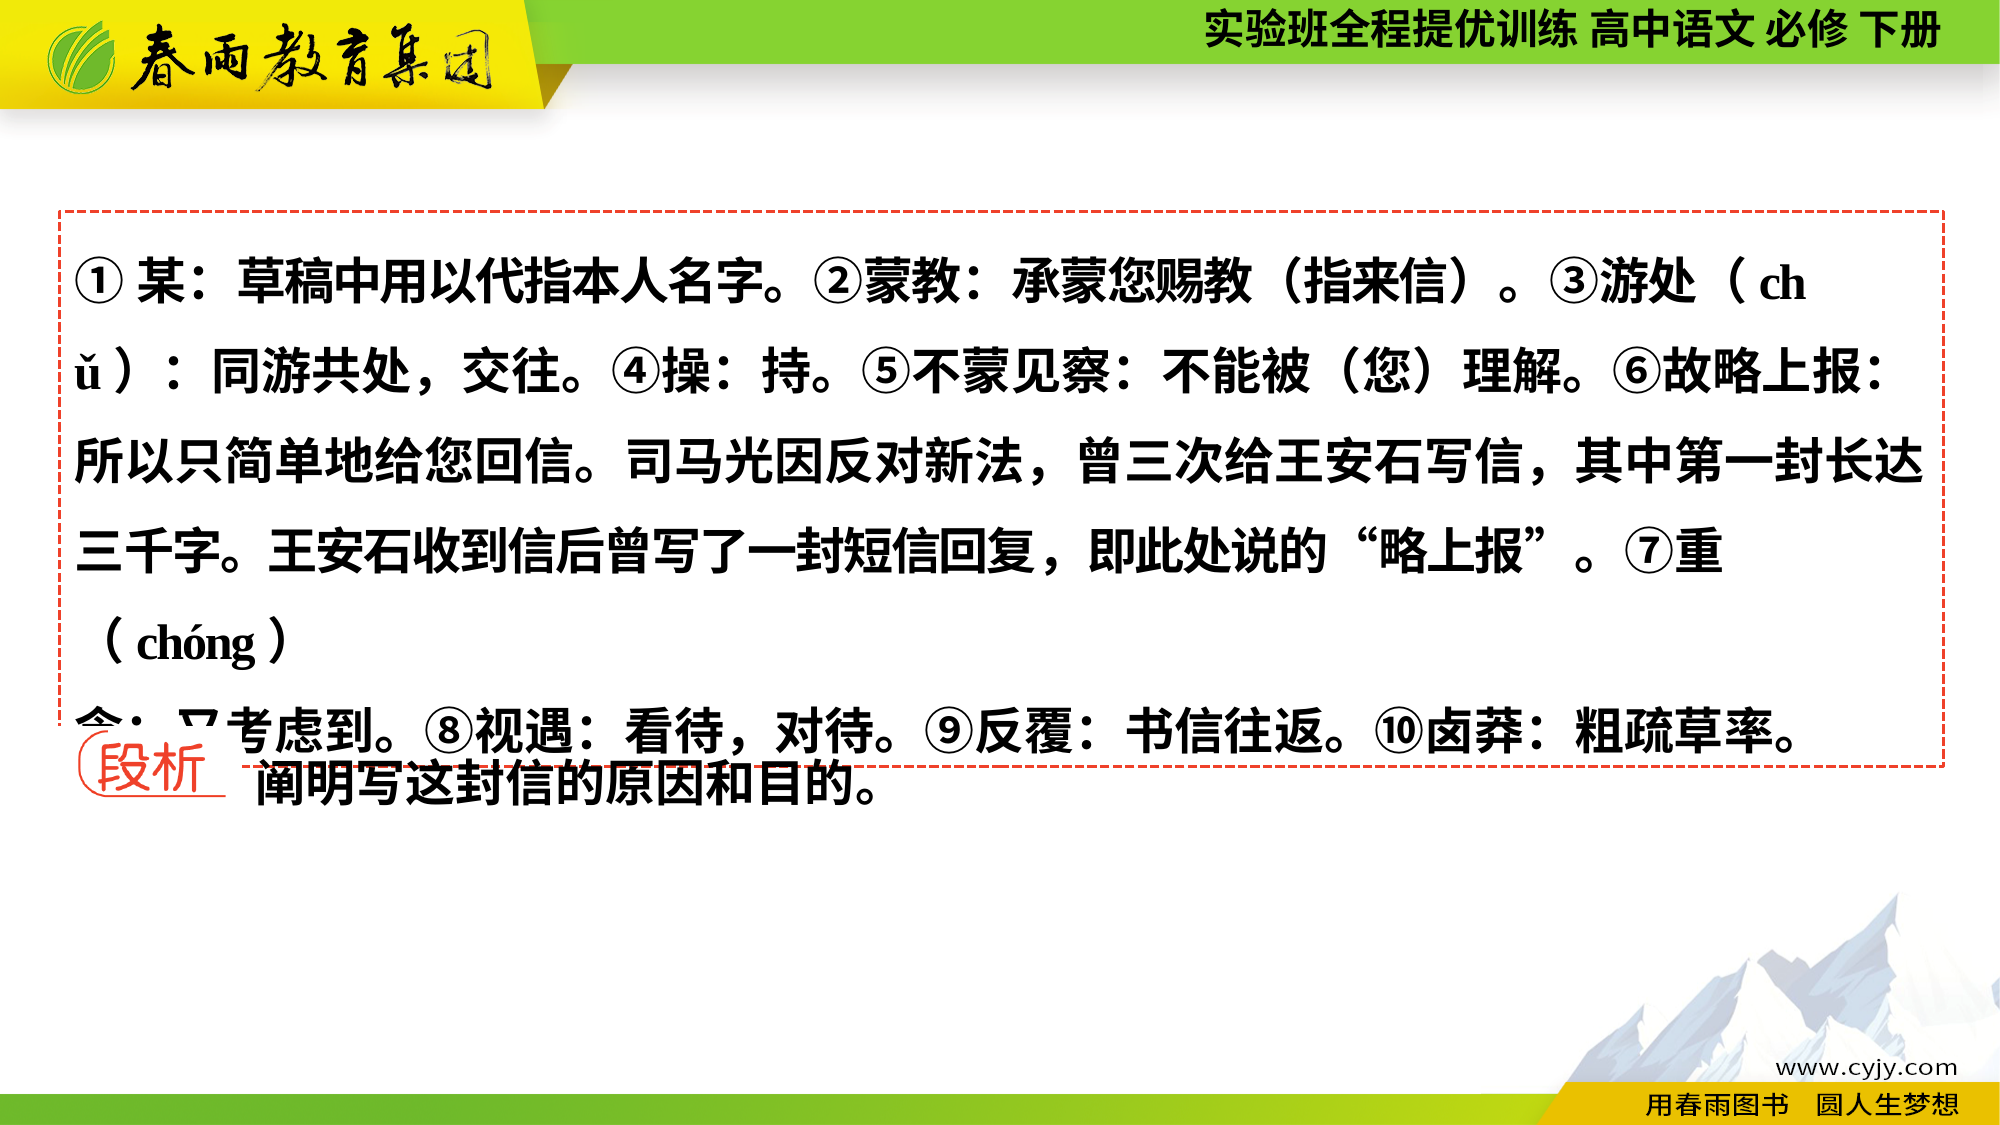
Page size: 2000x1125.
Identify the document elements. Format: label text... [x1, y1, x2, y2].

text_box 阐明写这封信的原因和目的。 [59, 714, 1944, 820]
picture [0, 0, 2000, 1125]
text_box ①某：草稿中用以代指本人名字。②蒙教：承蒙您赐教（指来信）。③游处（chǔ）：同游共处，交往。④操：持。⑤不蒙见察：不能被（您）理解。⑥故略上报：所以只简单地给您回信。司马光因反对新法，曾三次给王安石写信，其中第一封长达三千字。王安石收到信后曾写了一封短信回复，即此处说的“略上报”。⑦重（chóng） 念：又考虑到。⑧视遇：看待，对待。⑨反覆：书信往返。⑩卤莽：粗疏草率。 [59, 211, 1944, 714]
